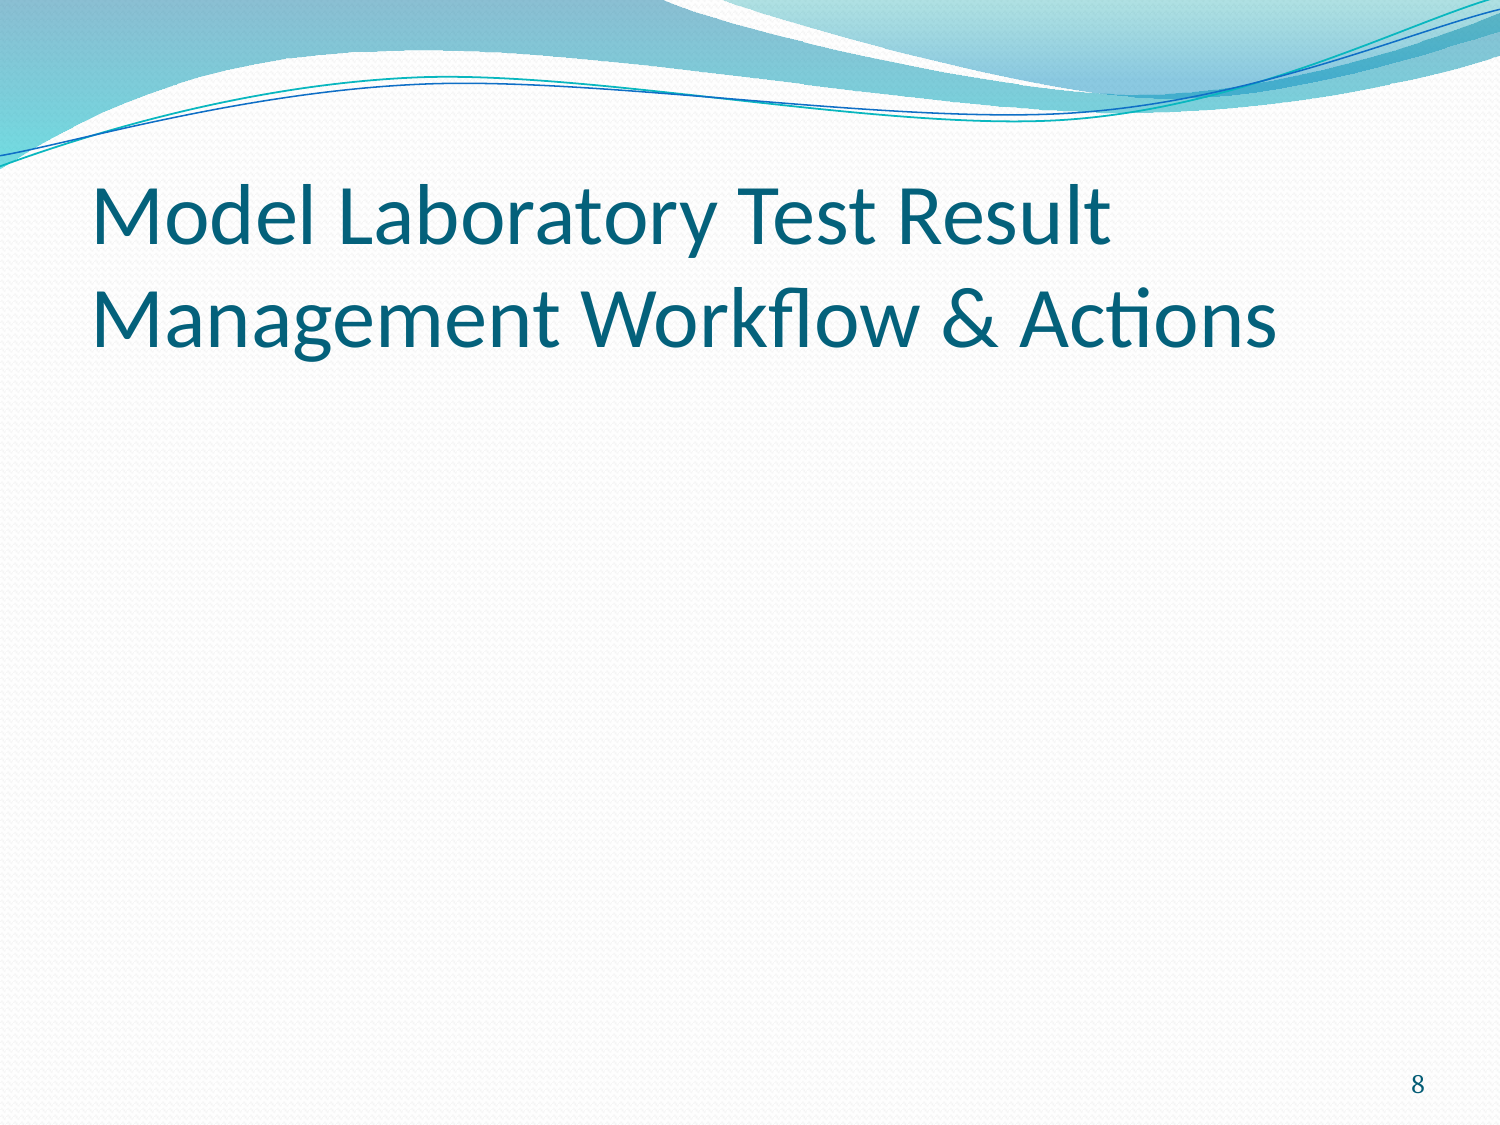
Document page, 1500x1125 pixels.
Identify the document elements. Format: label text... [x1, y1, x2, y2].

slide_number 7 [1299, 1042, 1425, 1103]
title Model Laboratory Test Result Management Workflow & Actions [90, 145, 1410, 261]
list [74, 262, 1426, 1006]
